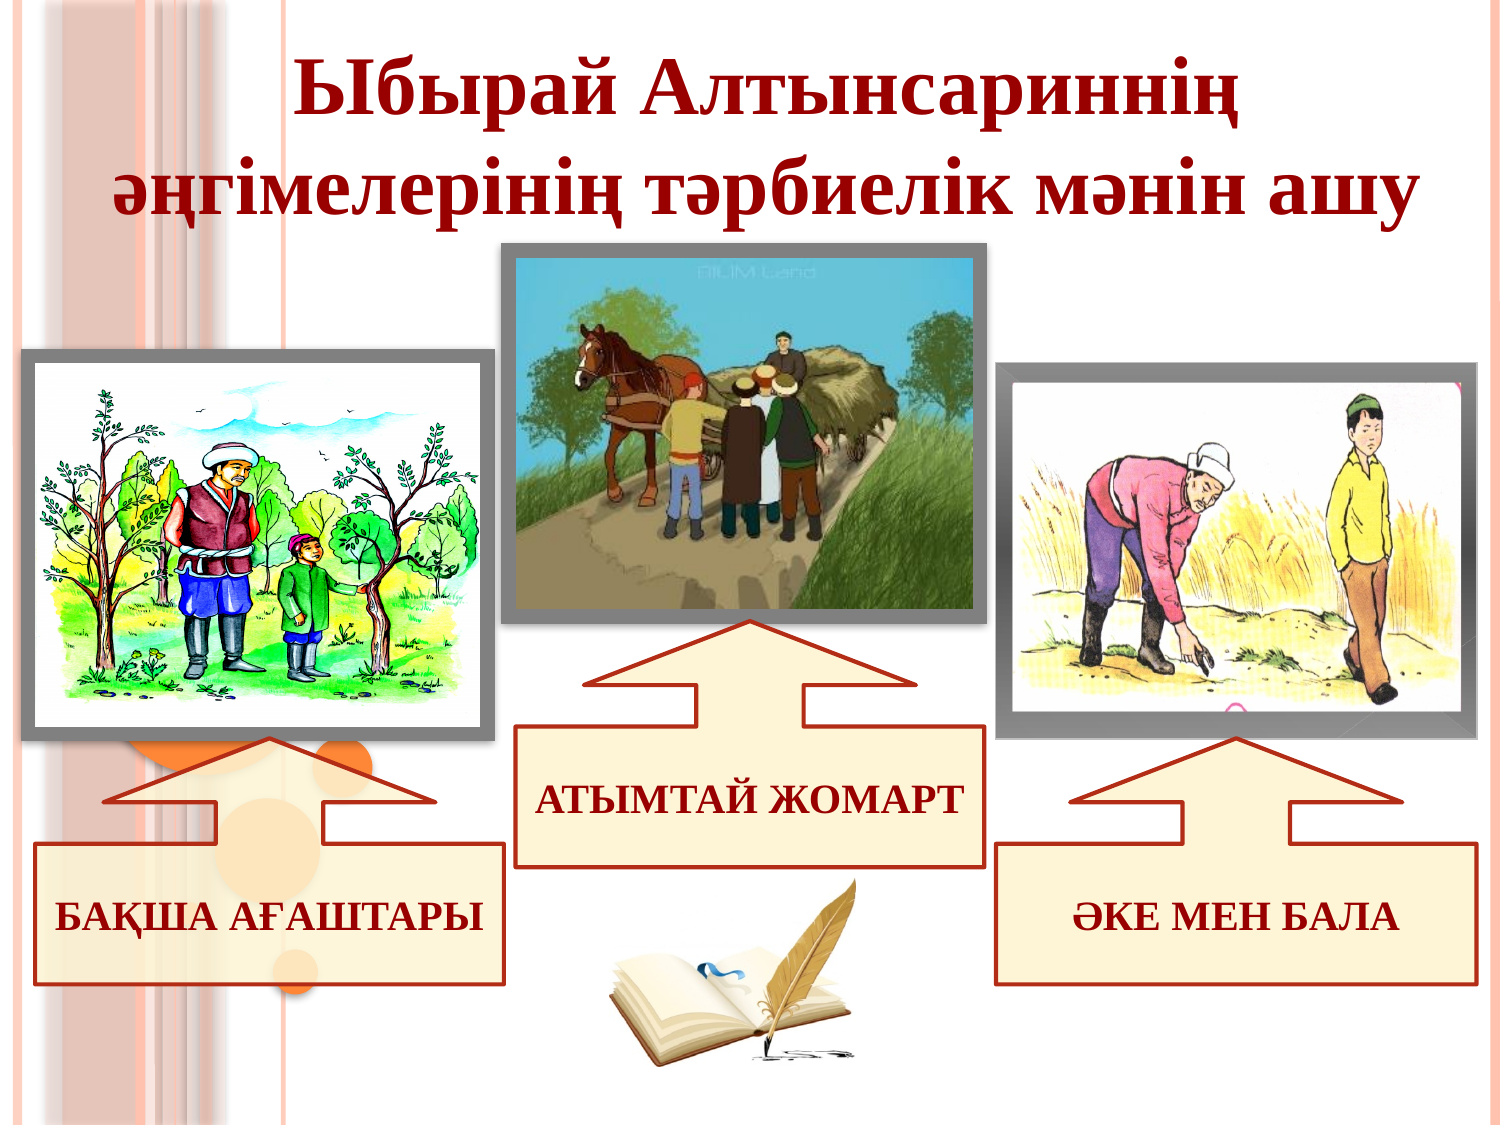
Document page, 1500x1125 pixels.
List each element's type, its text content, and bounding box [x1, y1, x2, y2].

text_box ӘКЕ МЕН БАЛА [993, 748, 1479, 987]
subtitle Ыбырай Алтынсариннің әңгімелерінің тәрбиелік мәнін ашу [70, 23, 1465, 211]
picture [608, 878, 856, 1067]
text_box БАҚША АҒАШТАРЫ [33, 737, 506, 987]
text_box АТЫМТАЙ ЖОМАРТ [513, 620, 987, 870]
picture [34, 362, 481, 728]
picture [515, 257, 974, 610]
picture [995, 362, 1477, 739]
